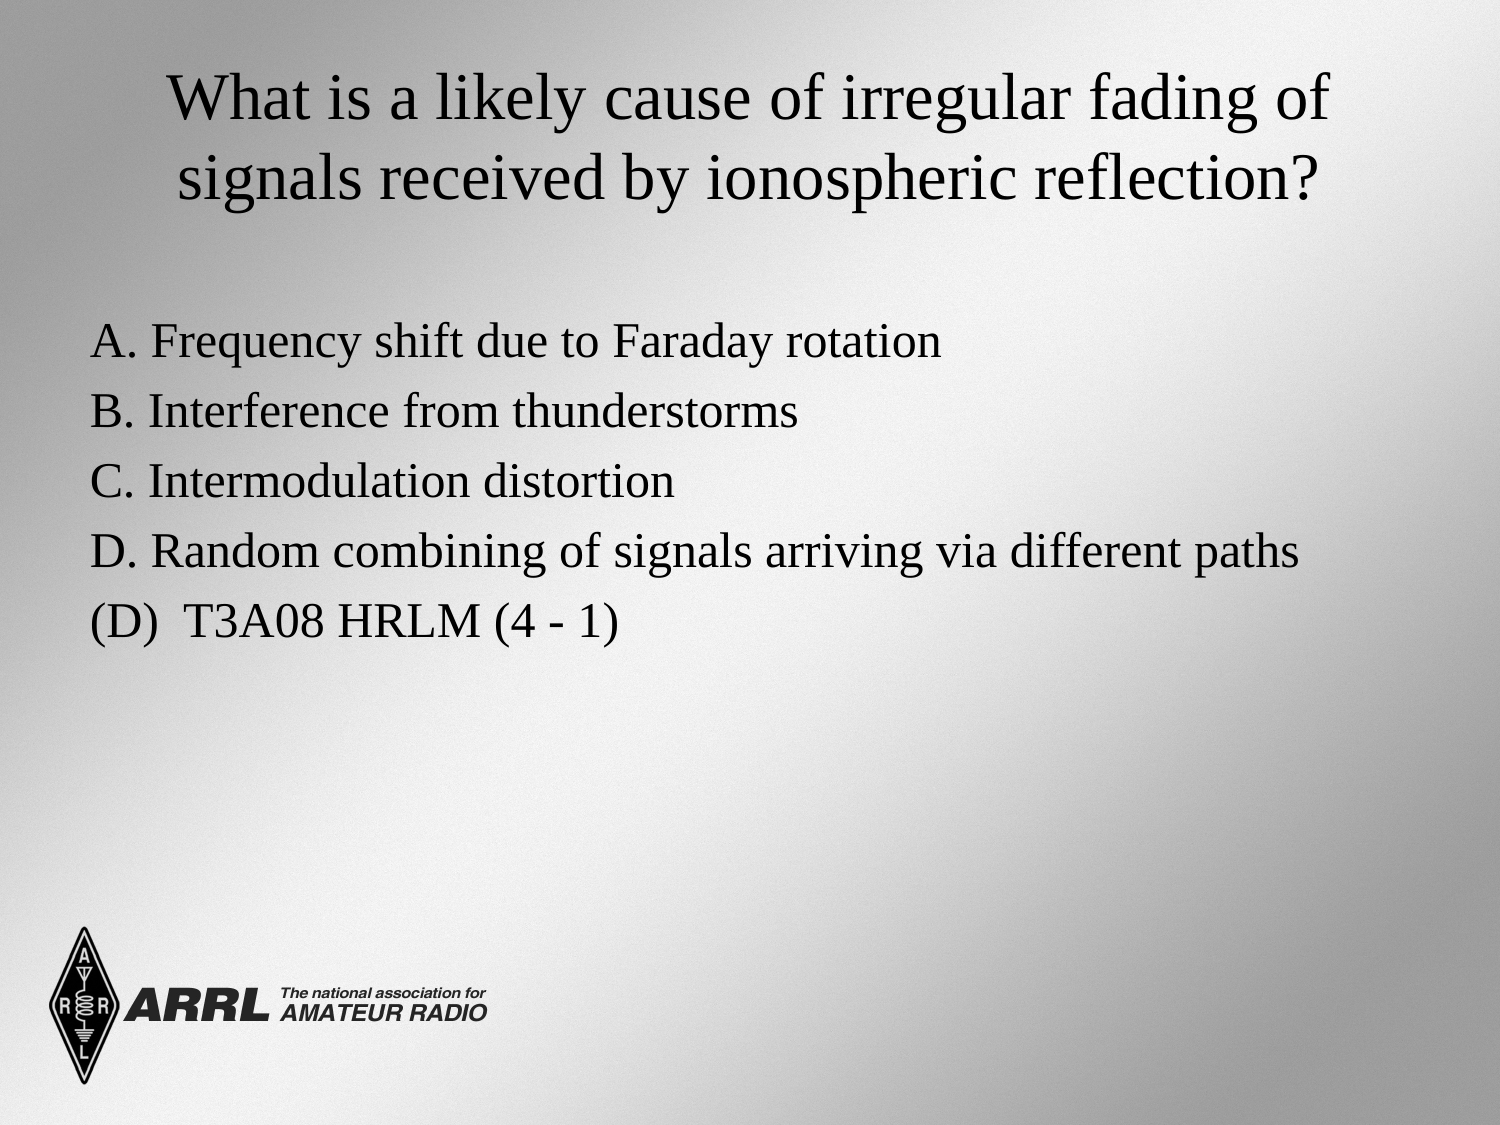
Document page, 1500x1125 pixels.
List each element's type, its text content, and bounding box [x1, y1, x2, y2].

list A. Frequency shift due to Faraday rotation B. Interference from thunderstorms C. Intermodulation distortion D. Random combining of signals arriving via different paths (D) T3A08 HRLM (4 - 1) [75, 299, 1425, 1005]
picture [0, 0, 1500, 1125]
title What is a likely cause of irregular fading of signals received by ionospheric reflection? [75, 45, 1425, 233]
